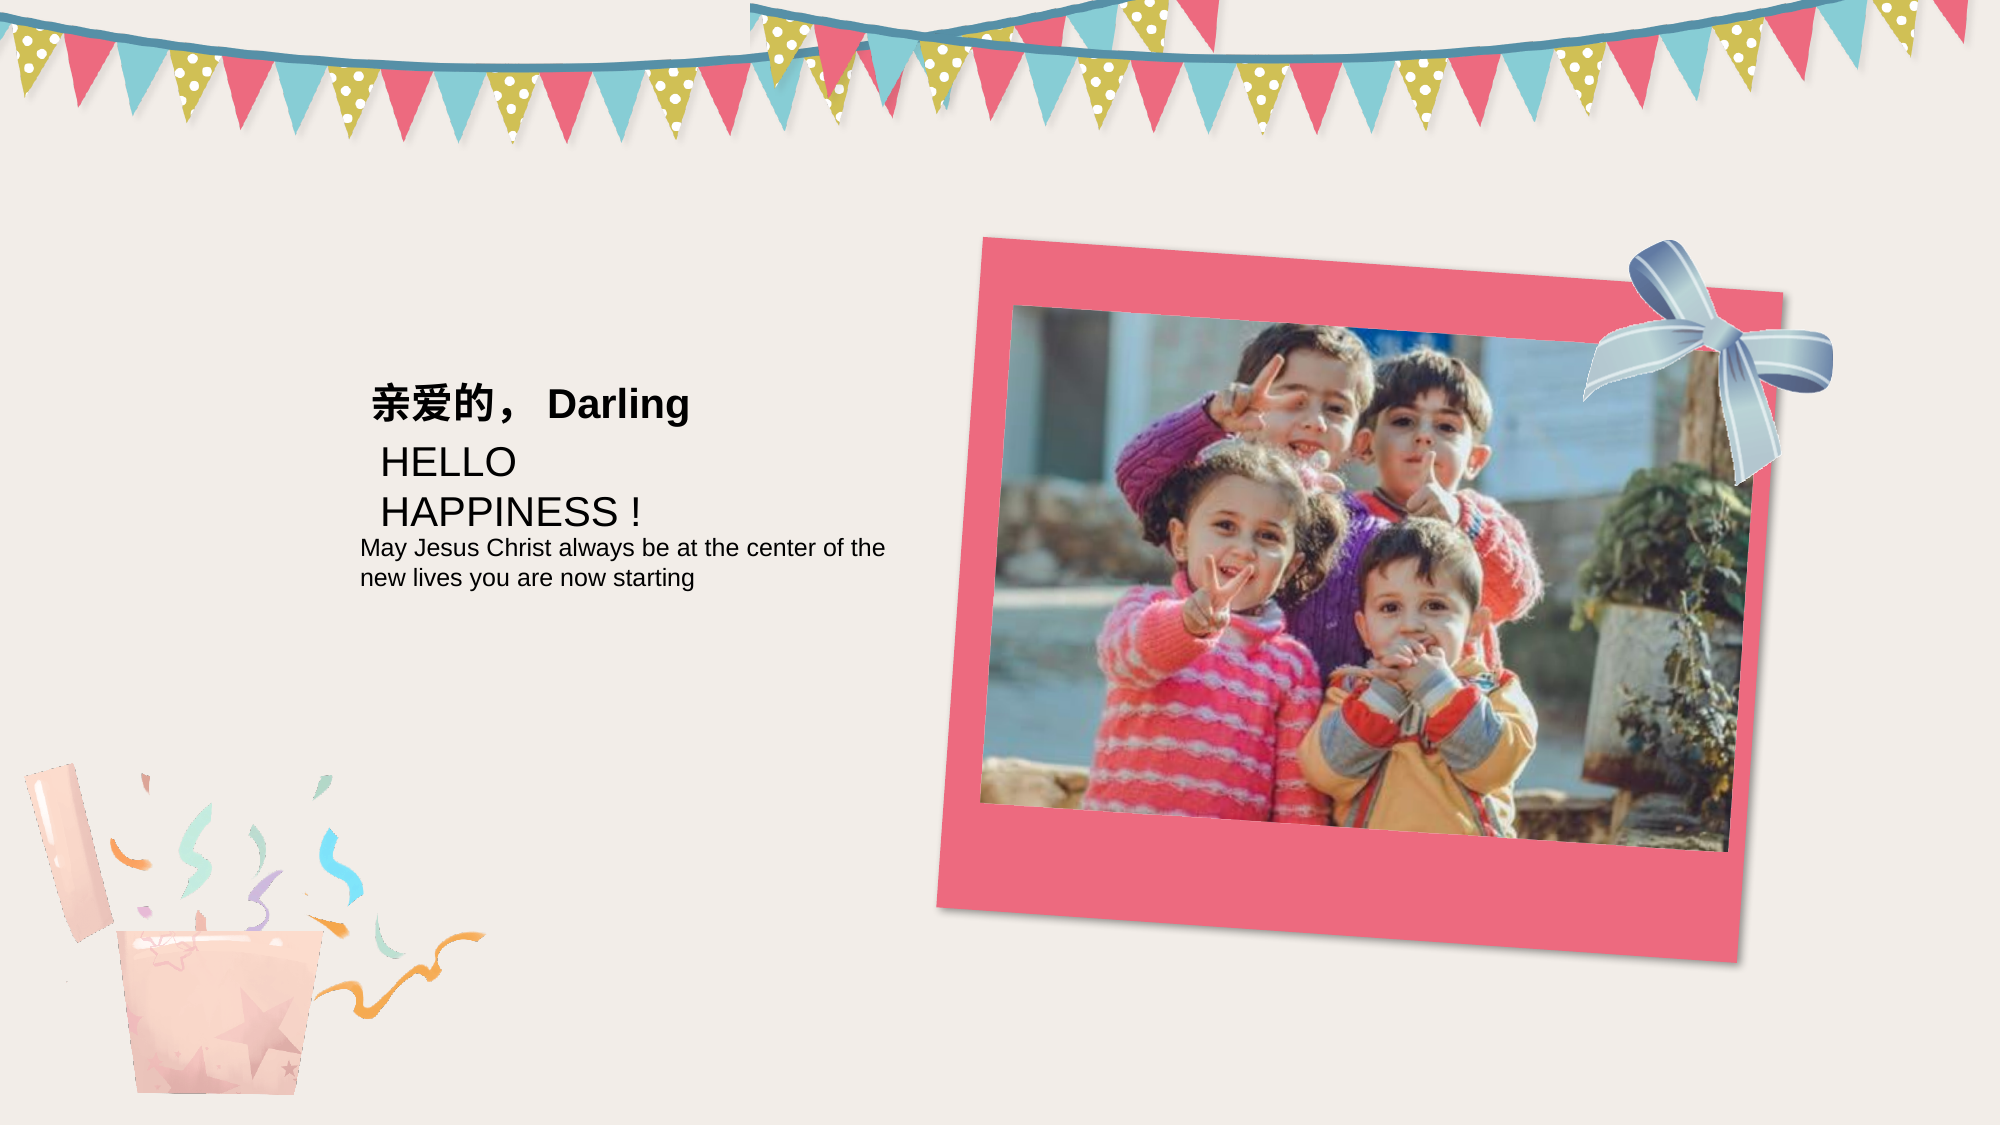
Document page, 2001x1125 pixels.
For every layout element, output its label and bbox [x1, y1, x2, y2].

picture [0, 0, 2000, 1125]
text_box [935, 236, 1833, 964]
